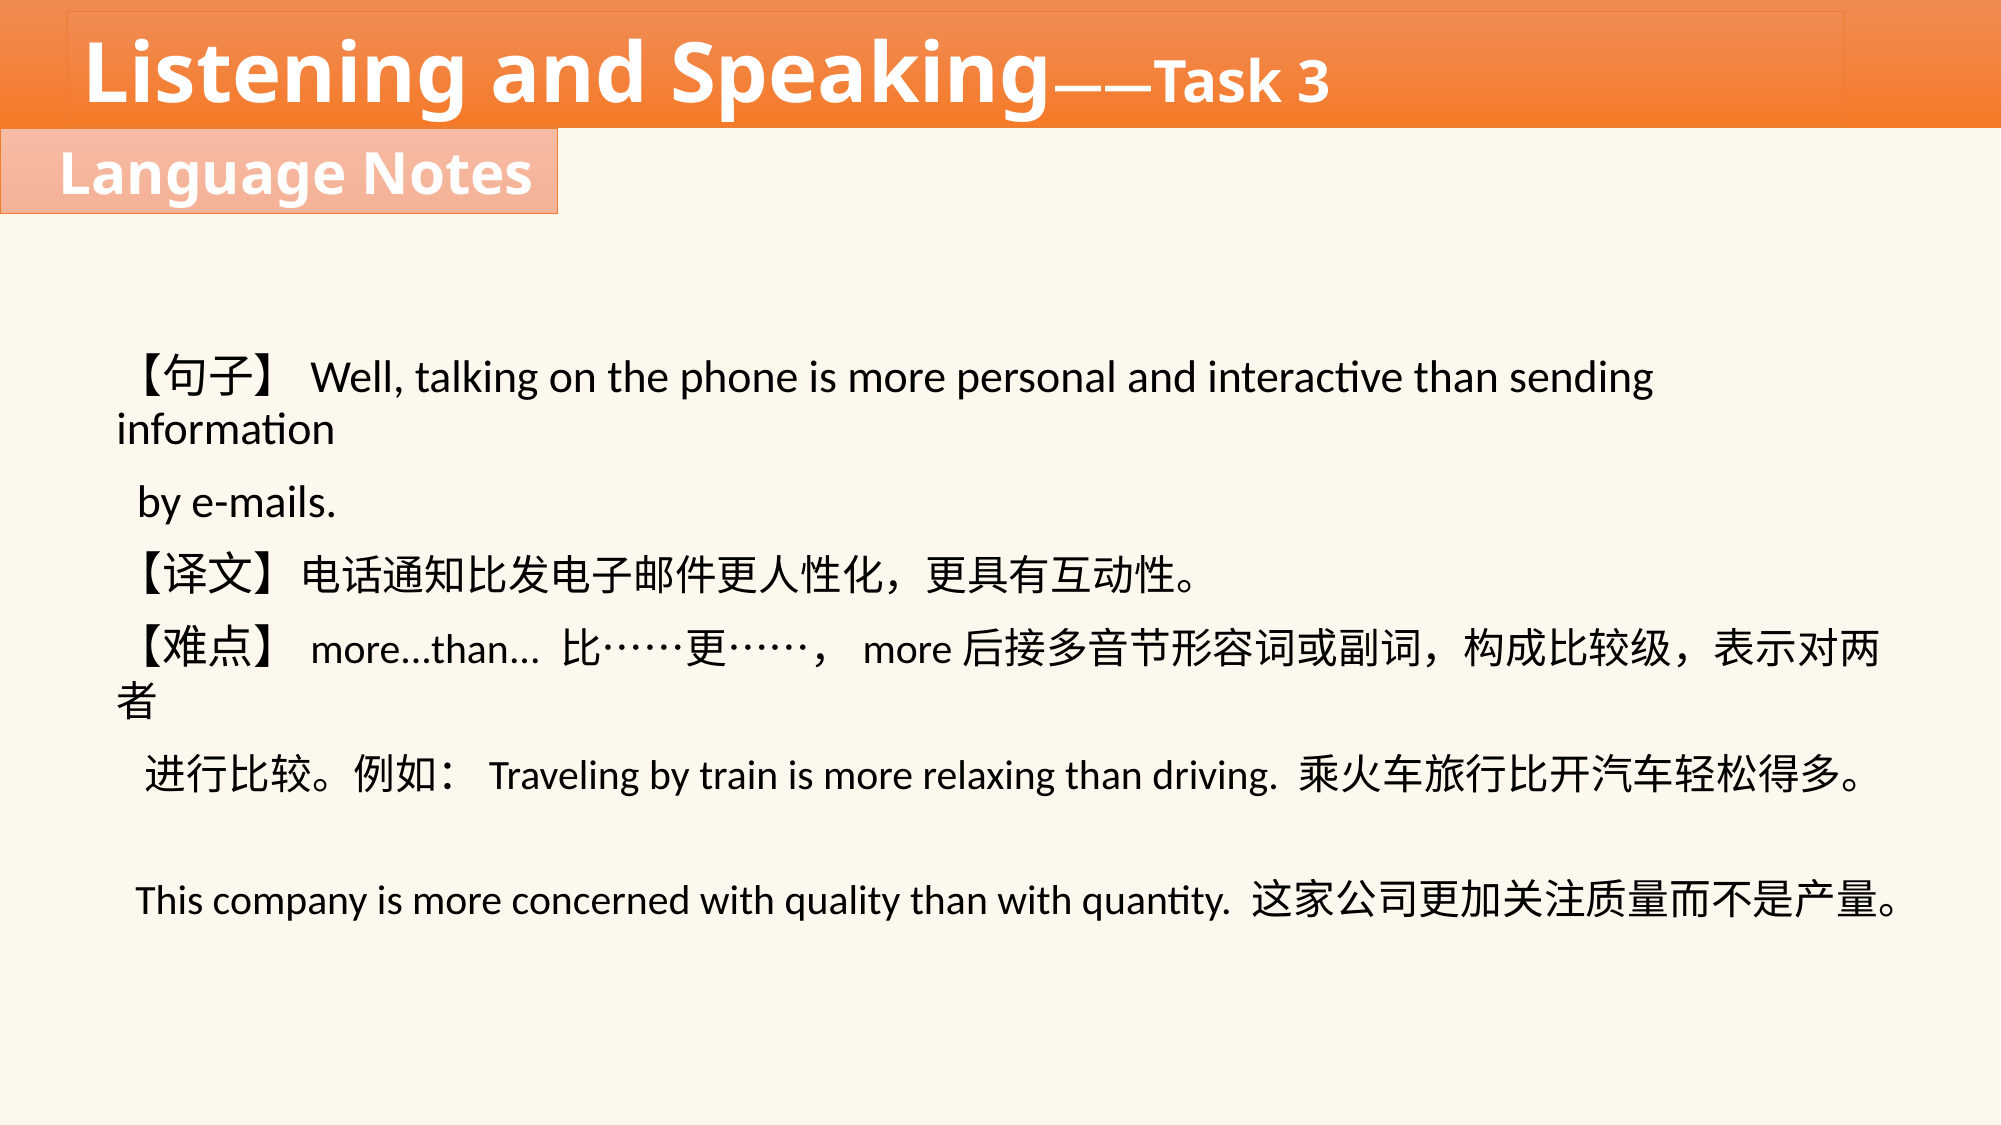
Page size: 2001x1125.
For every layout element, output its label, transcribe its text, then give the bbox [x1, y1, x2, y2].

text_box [0, 0, 2000, 128]
list 【句子】Well, talking on the phone is more personal and interactive than sending information by e-mails. 【译文】电话通知比发电子邮件更人性化，更具有互动性。 【难点】more...than... 比……更……，more后接多音节形容词或副词，构成比较级，表示对两者 进行比较。例如：Traveling by train is more relaxing than driving. 乘火车旅行比开汽车轻松得多。 This company is more concerned with quality than with quantity. 这家公司更加关注质量而不是产量。 [101, 342, 1899, 1125]
text_box Language Notes [0, 128, 558, 214]
